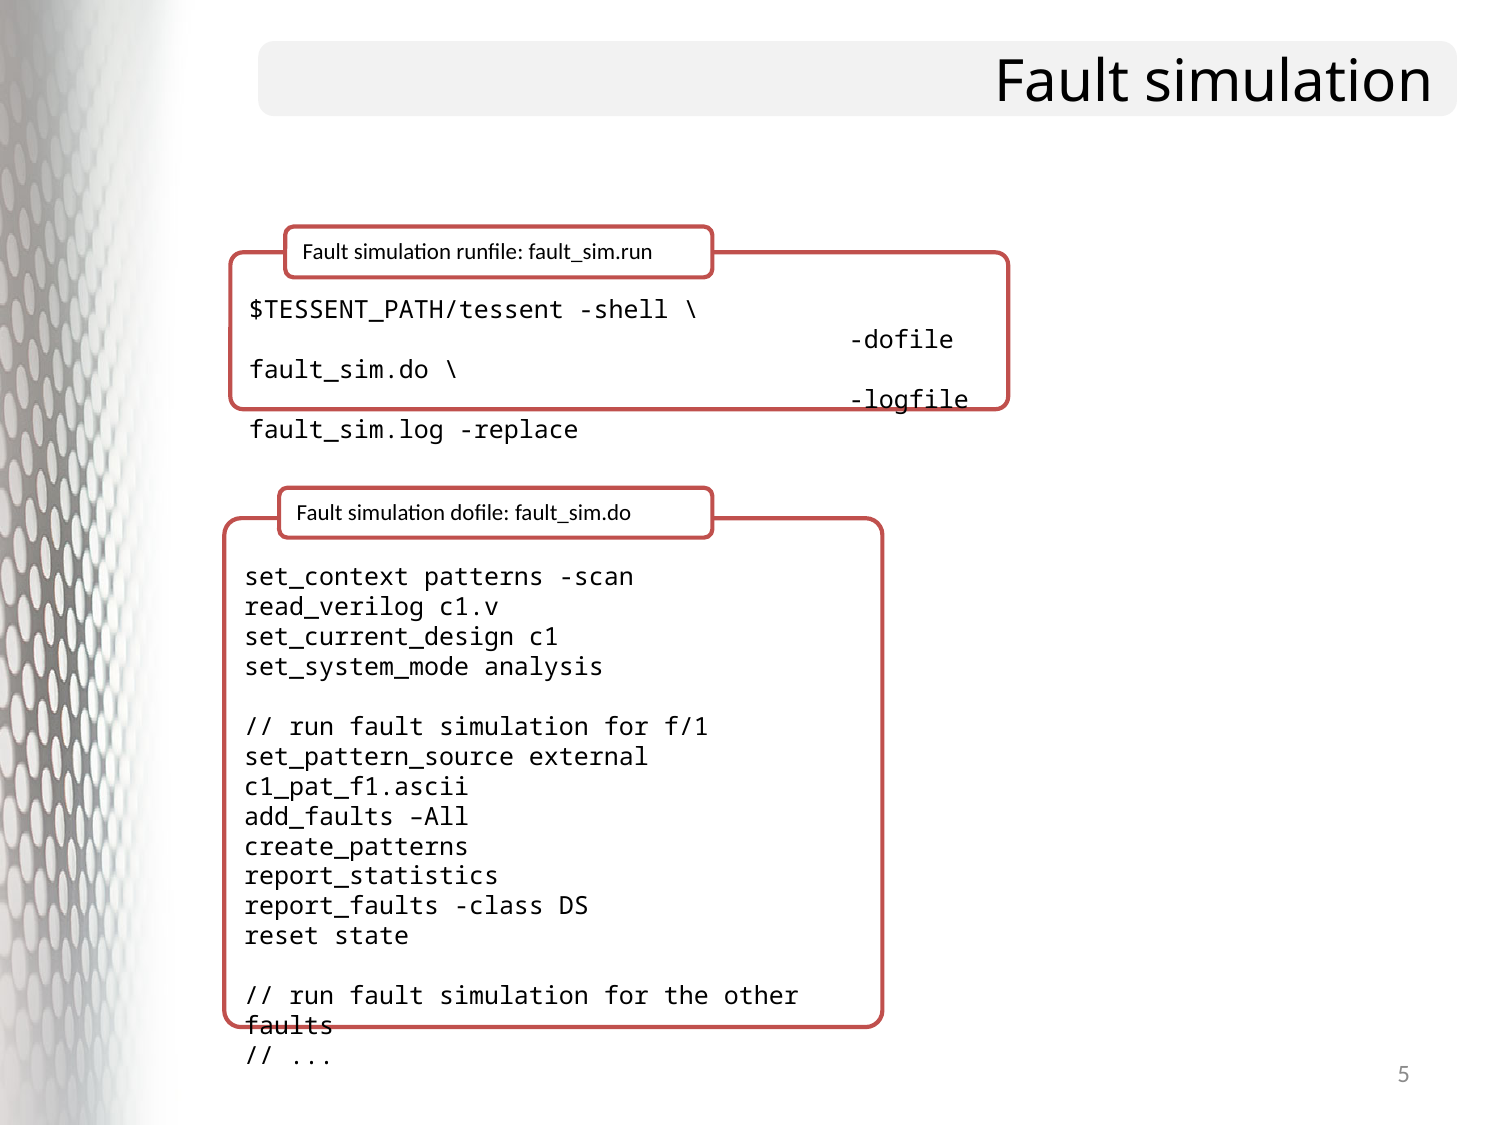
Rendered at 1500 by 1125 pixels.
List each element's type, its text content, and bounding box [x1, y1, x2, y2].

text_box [224, 487, 883, 1028]
title Fault simulation [258, 40, 1449, 117]
picture [0, 0, 200, 1125]
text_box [230, 226, 1009, 410]
slide_number 5 [1074, 1042, 1425, 1103]
